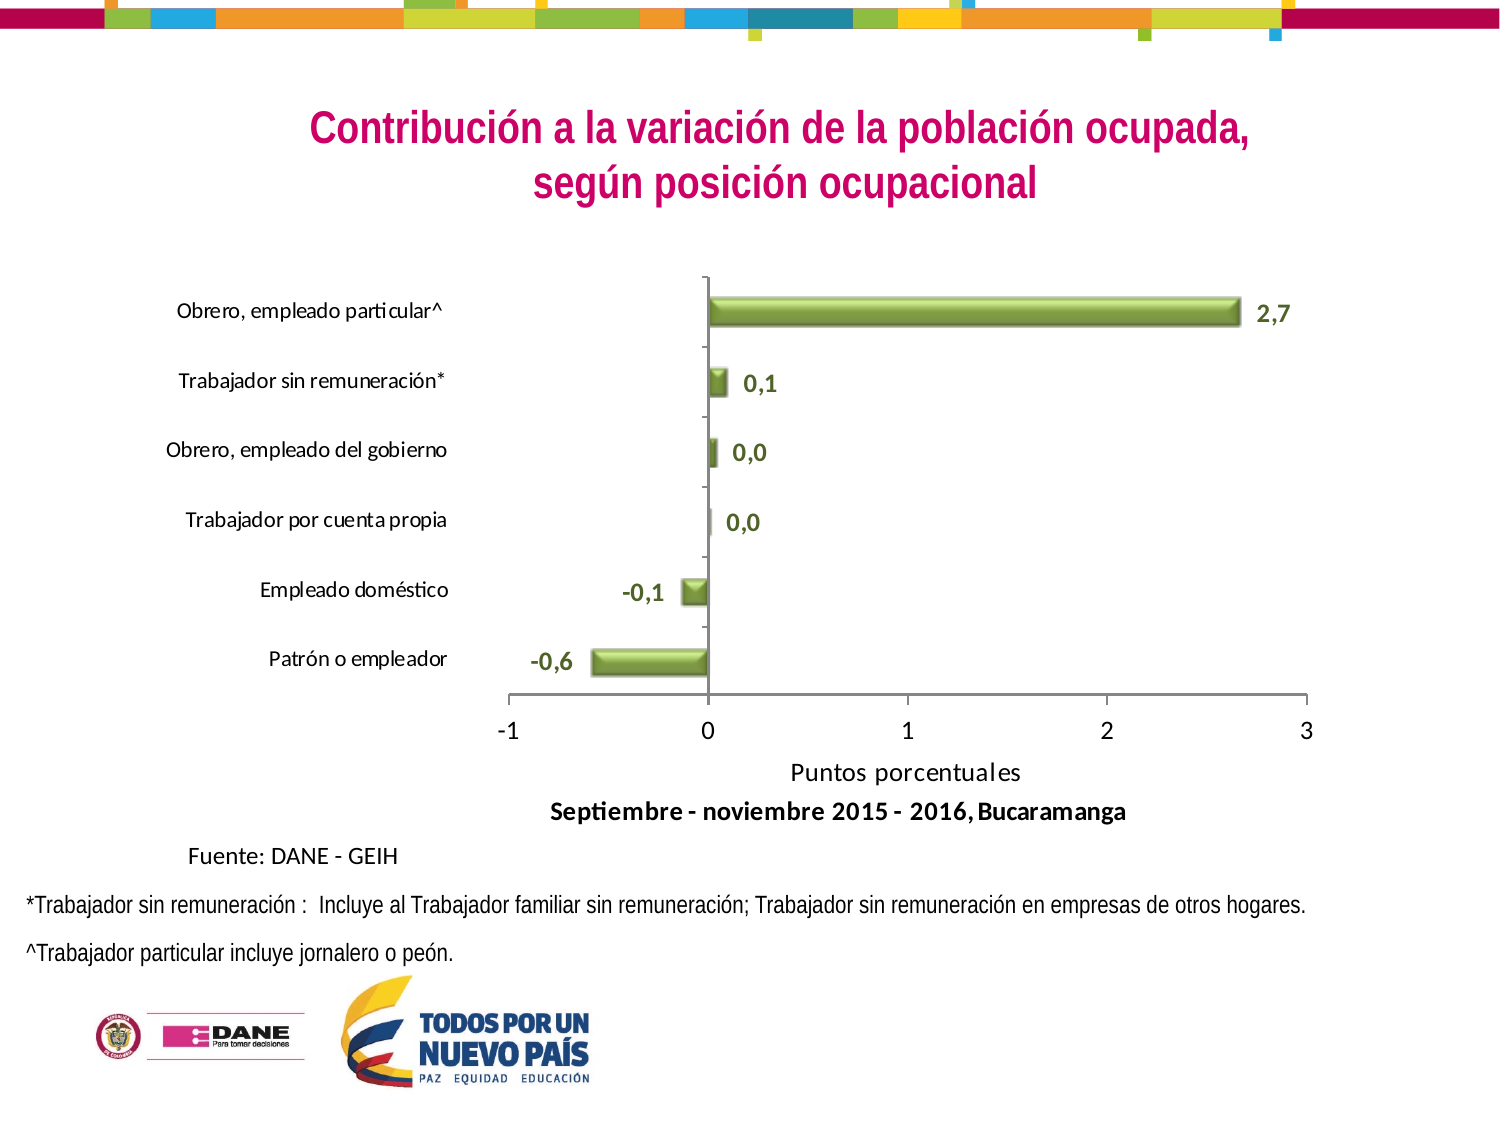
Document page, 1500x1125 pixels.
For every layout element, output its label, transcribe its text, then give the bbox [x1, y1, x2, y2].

text_box ^Trabajador particular incluye jornalero o peón. [11, 928, 1447, 974]
text_box [167, 974, 198, 1044]
text_box Fuente: DANE - GEIH [173, 840, 414, 877]
text_box Contribución a la variación de la población ocupada, según posición ocupacional [289, 89, 1282, 215]
text_box *Trabajador sin remuneración : Incluye al Trabajador familiar sin remuneración; Trabajador sin remuneración en empresas de otros hogares. [11, 881, 1447, 927]
picture [52, 974, 632, 1118]
picture [0, 0, 1500, 41]
picture [148, 274, 1329, 832]
